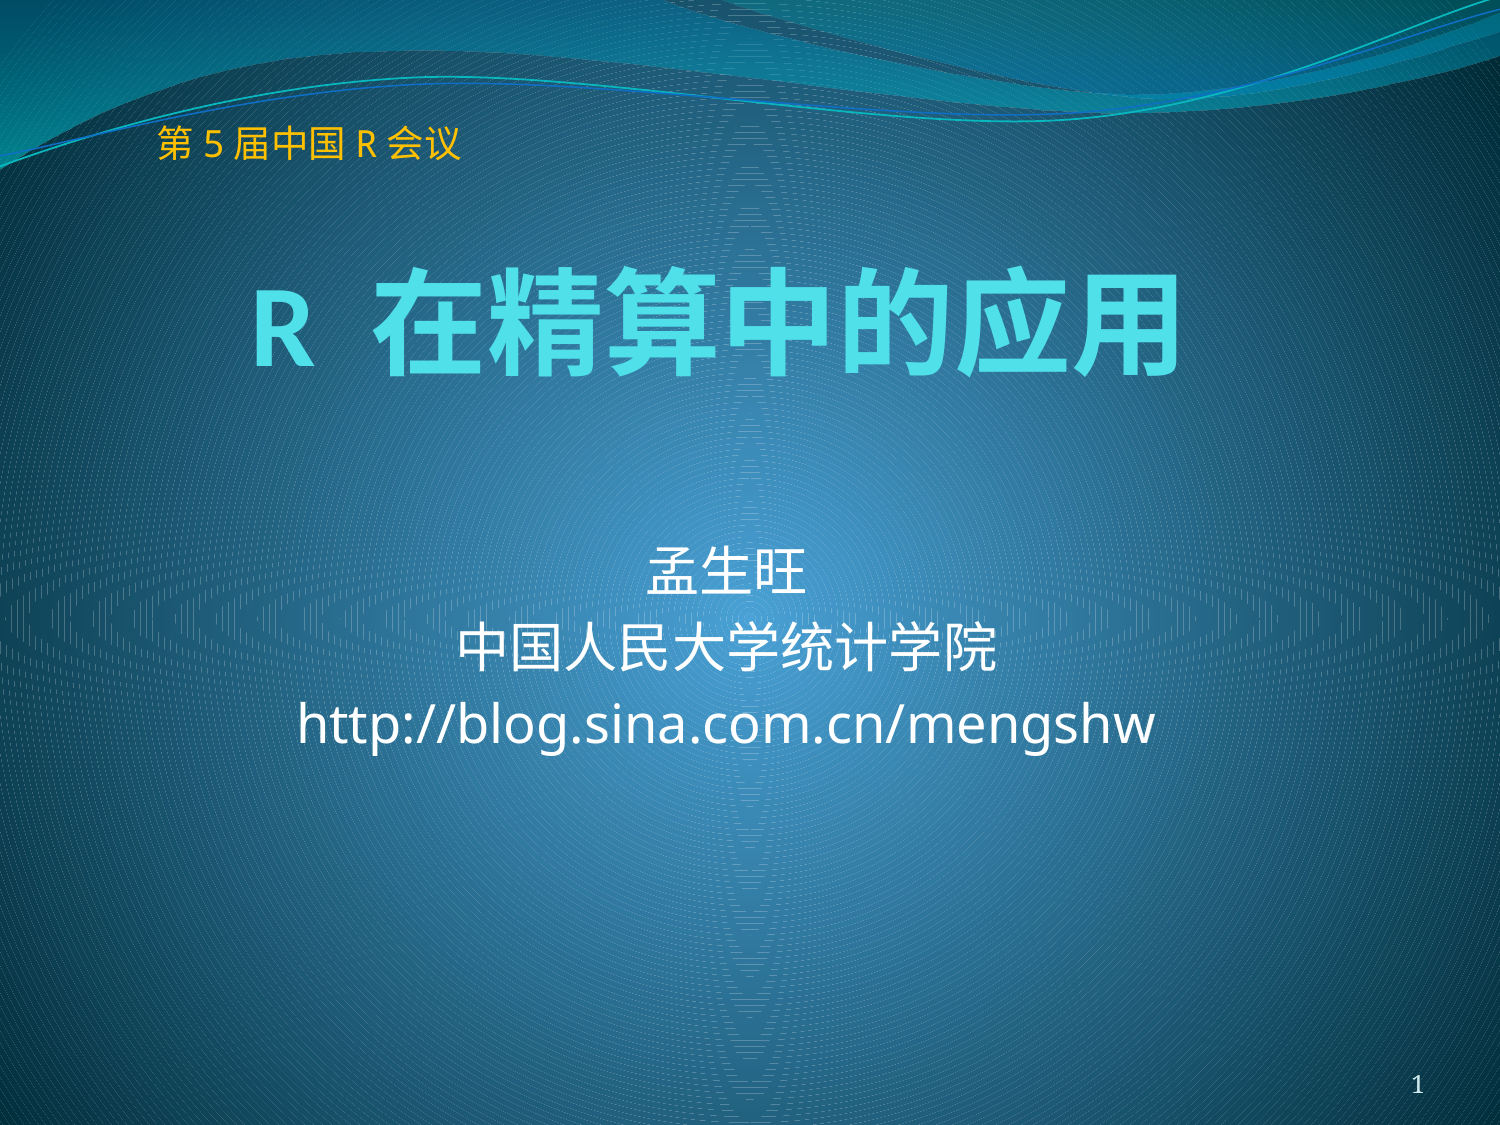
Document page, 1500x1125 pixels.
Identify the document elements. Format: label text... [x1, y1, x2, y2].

slide_number 1 [1299, 1042, 1425, 1103]
text_box 第5届中国R会议 [141, 112, 477, 173]
title R 在精算中的应用 [76, 90, 1365, 390]
subtitle 孟生旺 中国人民大学统计学院 http://blog.sina.com.cn/mengshw [87, 529, 1376, 818]
